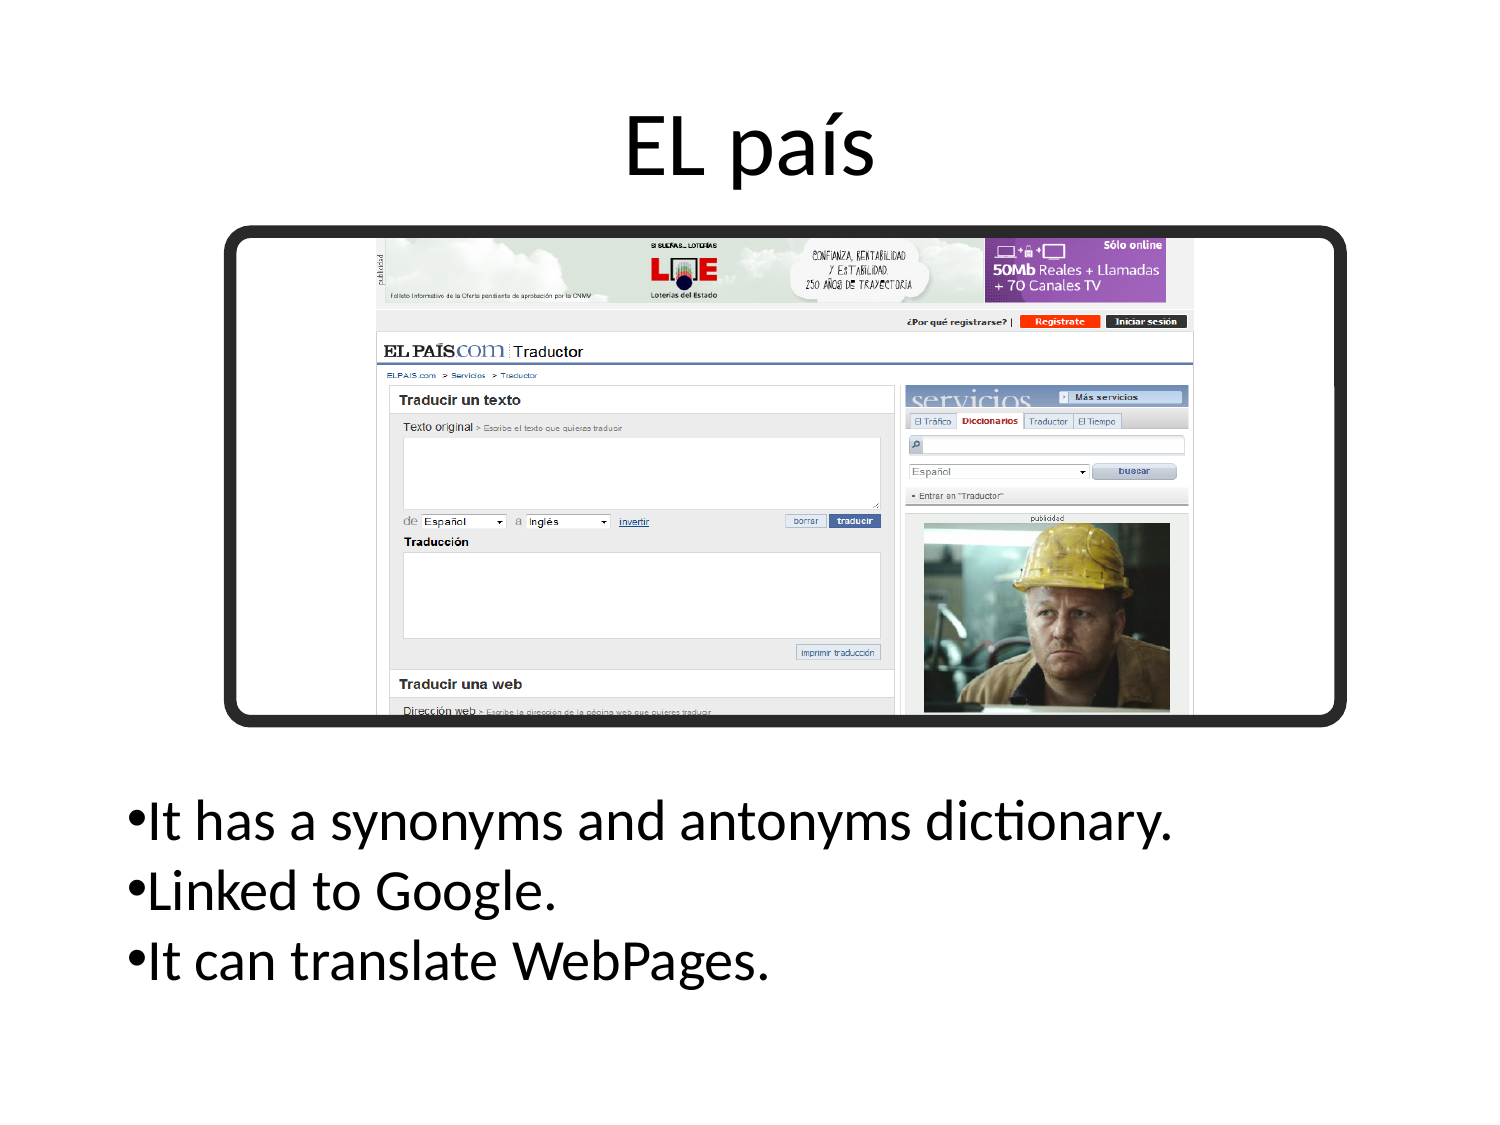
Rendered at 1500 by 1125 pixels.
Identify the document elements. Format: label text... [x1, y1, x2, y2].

title EL país [75, 45, 1425, 233]
text_box It has a synonyms and antonyms dictionary. Linked to Google. It can translate WebPages. [112, 775, 1365, 1000]
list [229, 231, 1341, 722]
